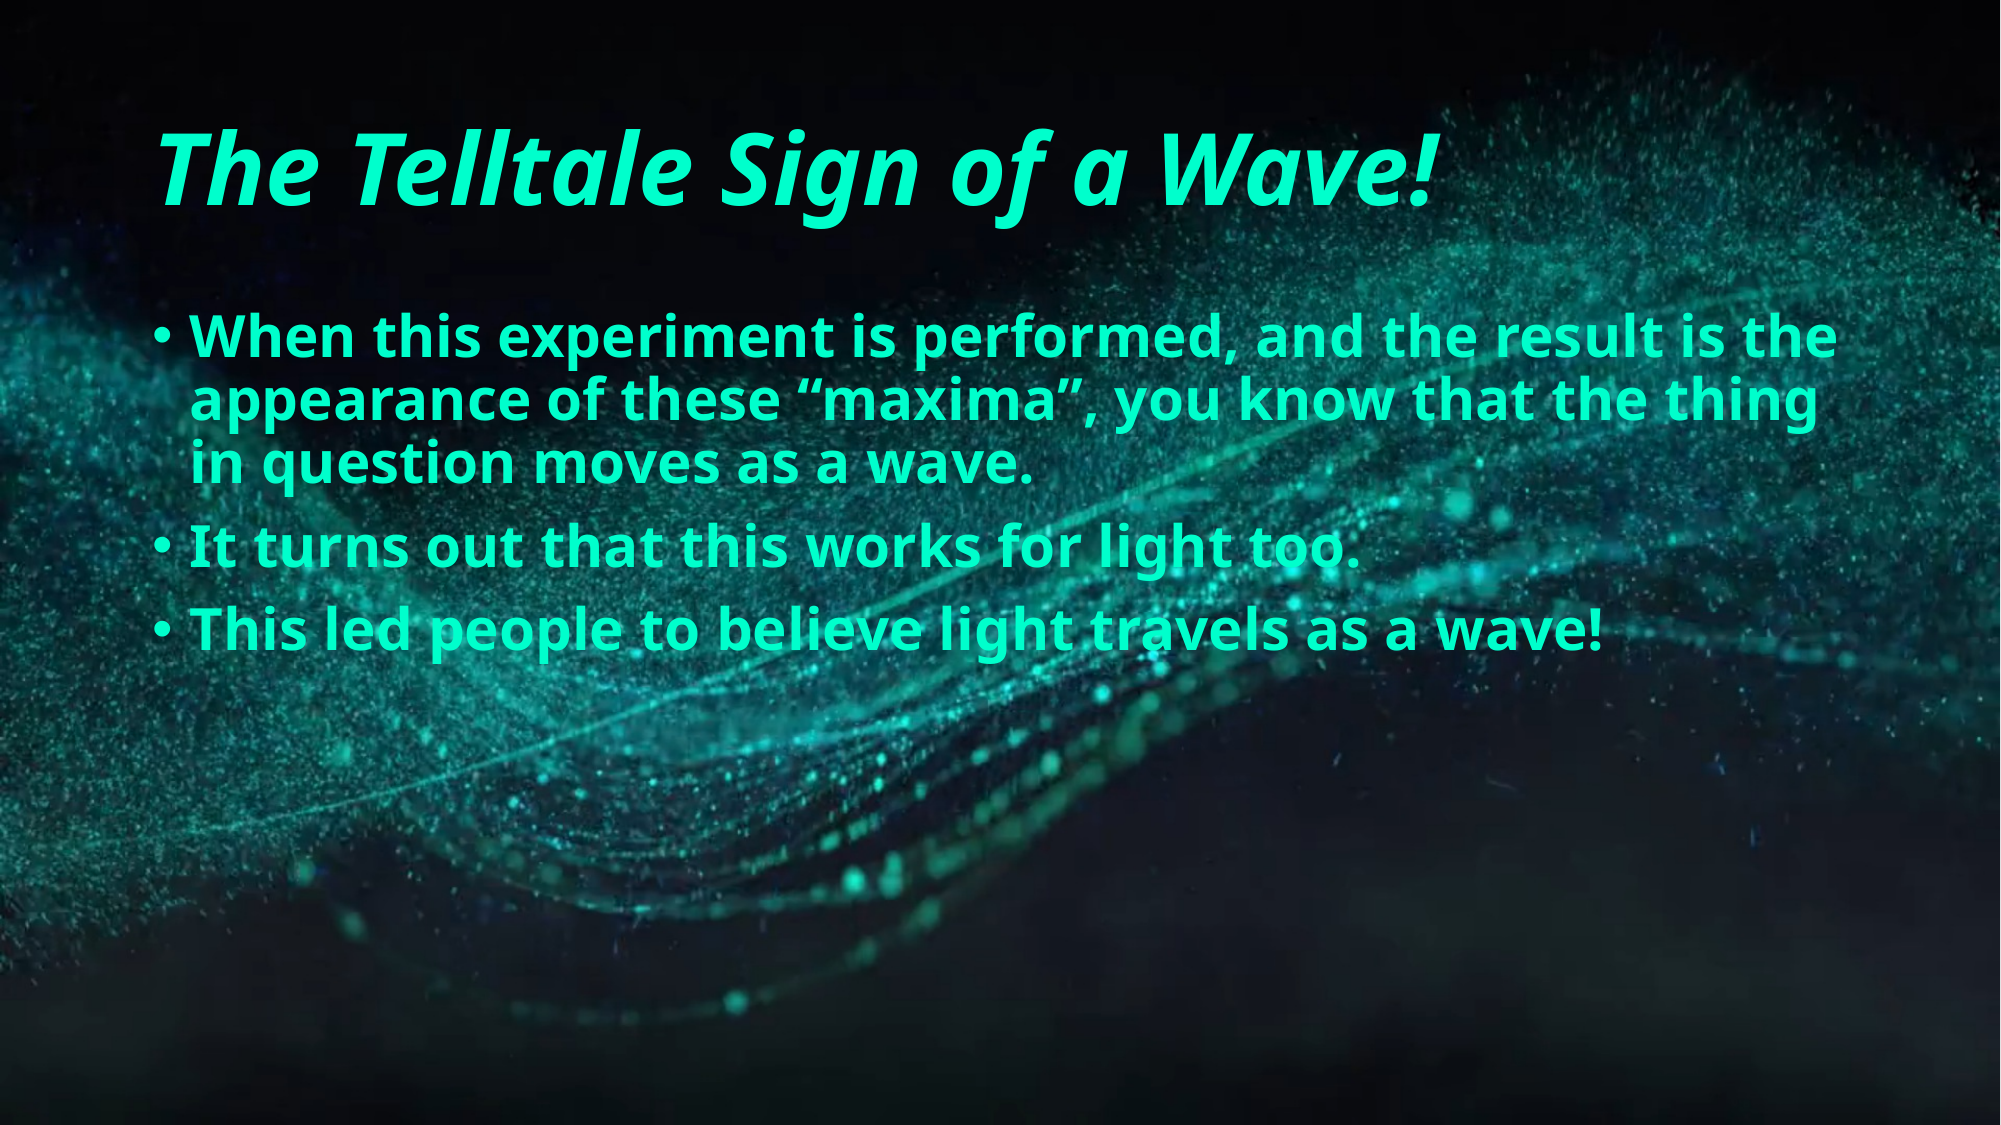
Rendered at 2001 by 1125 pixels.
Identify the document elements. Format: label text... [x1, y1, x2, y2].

title The Telltale Sign of a Wave! [137, 59, 1863, 278]
list When this experiment is performed, and the result is the appearance of these “maxima”, you know that the thing in question moves as a wave. It turns out that this works for light too. This led people to believe light travels as a wave! [137, 299, 1863, 1014]
picture [0, 0, 2001, 1125]
